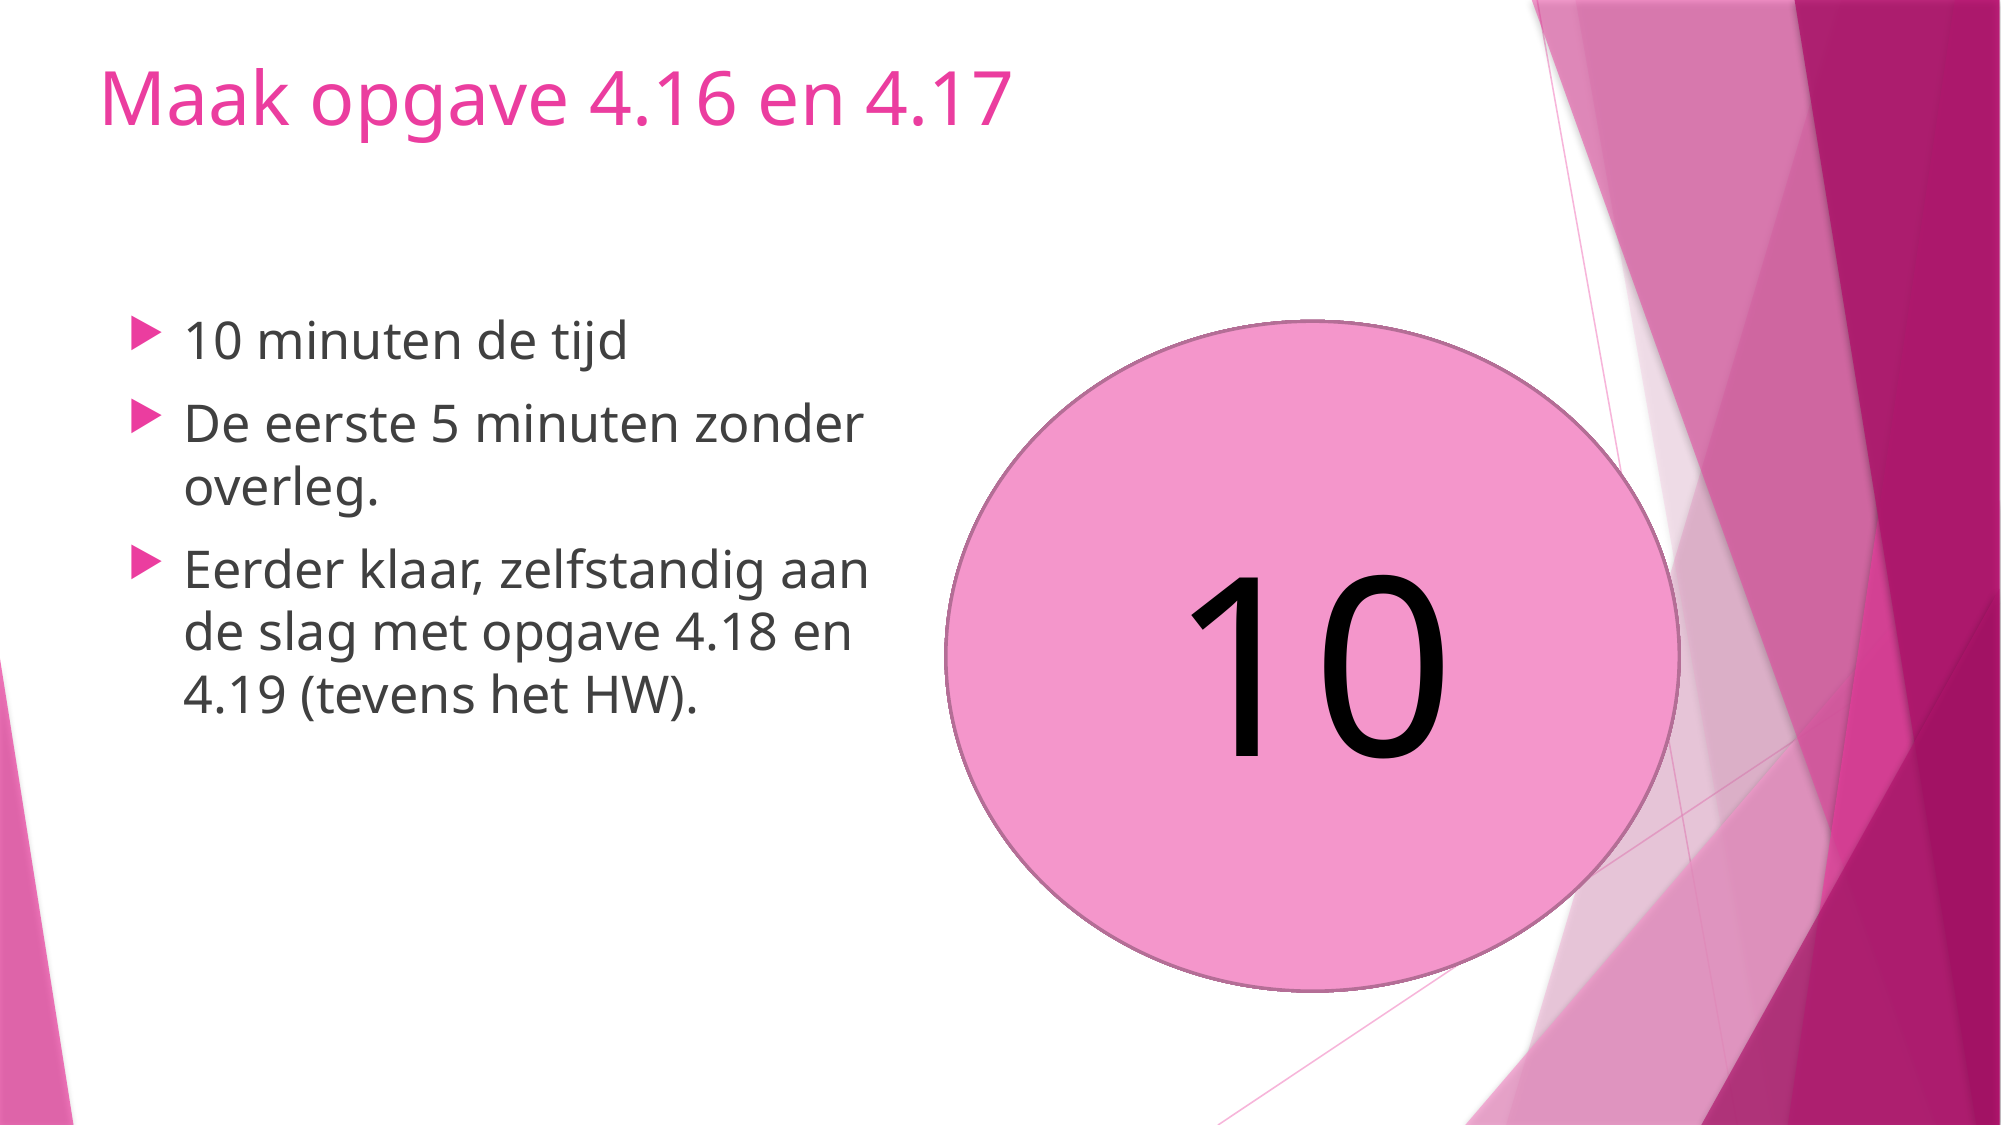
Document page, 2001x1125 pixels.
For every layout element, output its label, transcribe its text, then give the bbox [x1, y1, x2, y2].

list 10 minuten de tijd De eerste 5 minuten zonder overleg. Eerder klaar, zelfstandig aan de slag met opgave 4.18 en 4.19 (tevens het HW). [112, 299, 896, 992]
text_box 10 [944, 319, 1681, 993]
title Maak opgave 4.16 en 4.17 [83, 42, 1494, 260]
